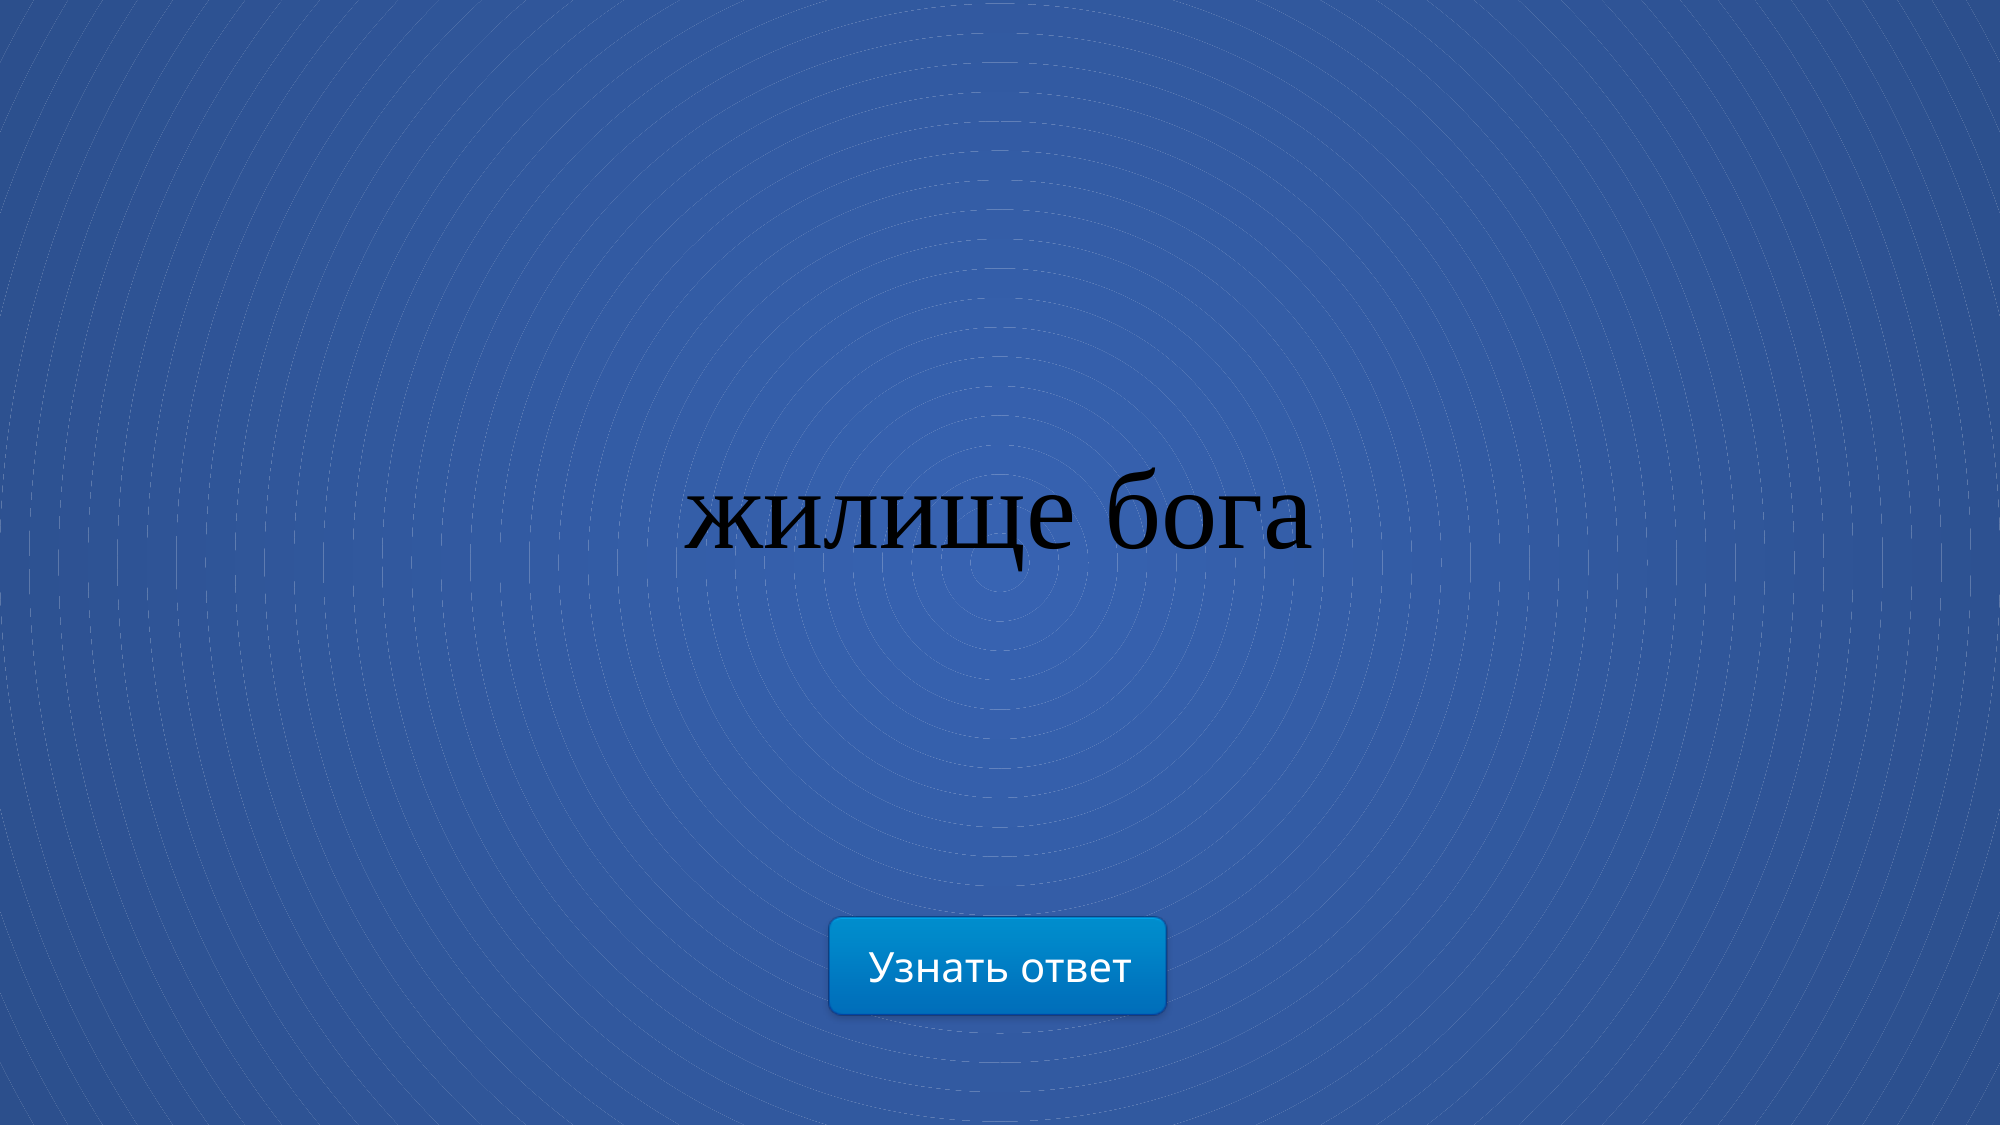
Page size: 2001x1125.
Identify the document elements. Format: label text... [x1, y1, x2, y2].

picture [793, 902, 1180, 1035]
text_box жилище бога [403, 428, 1598, 579]
